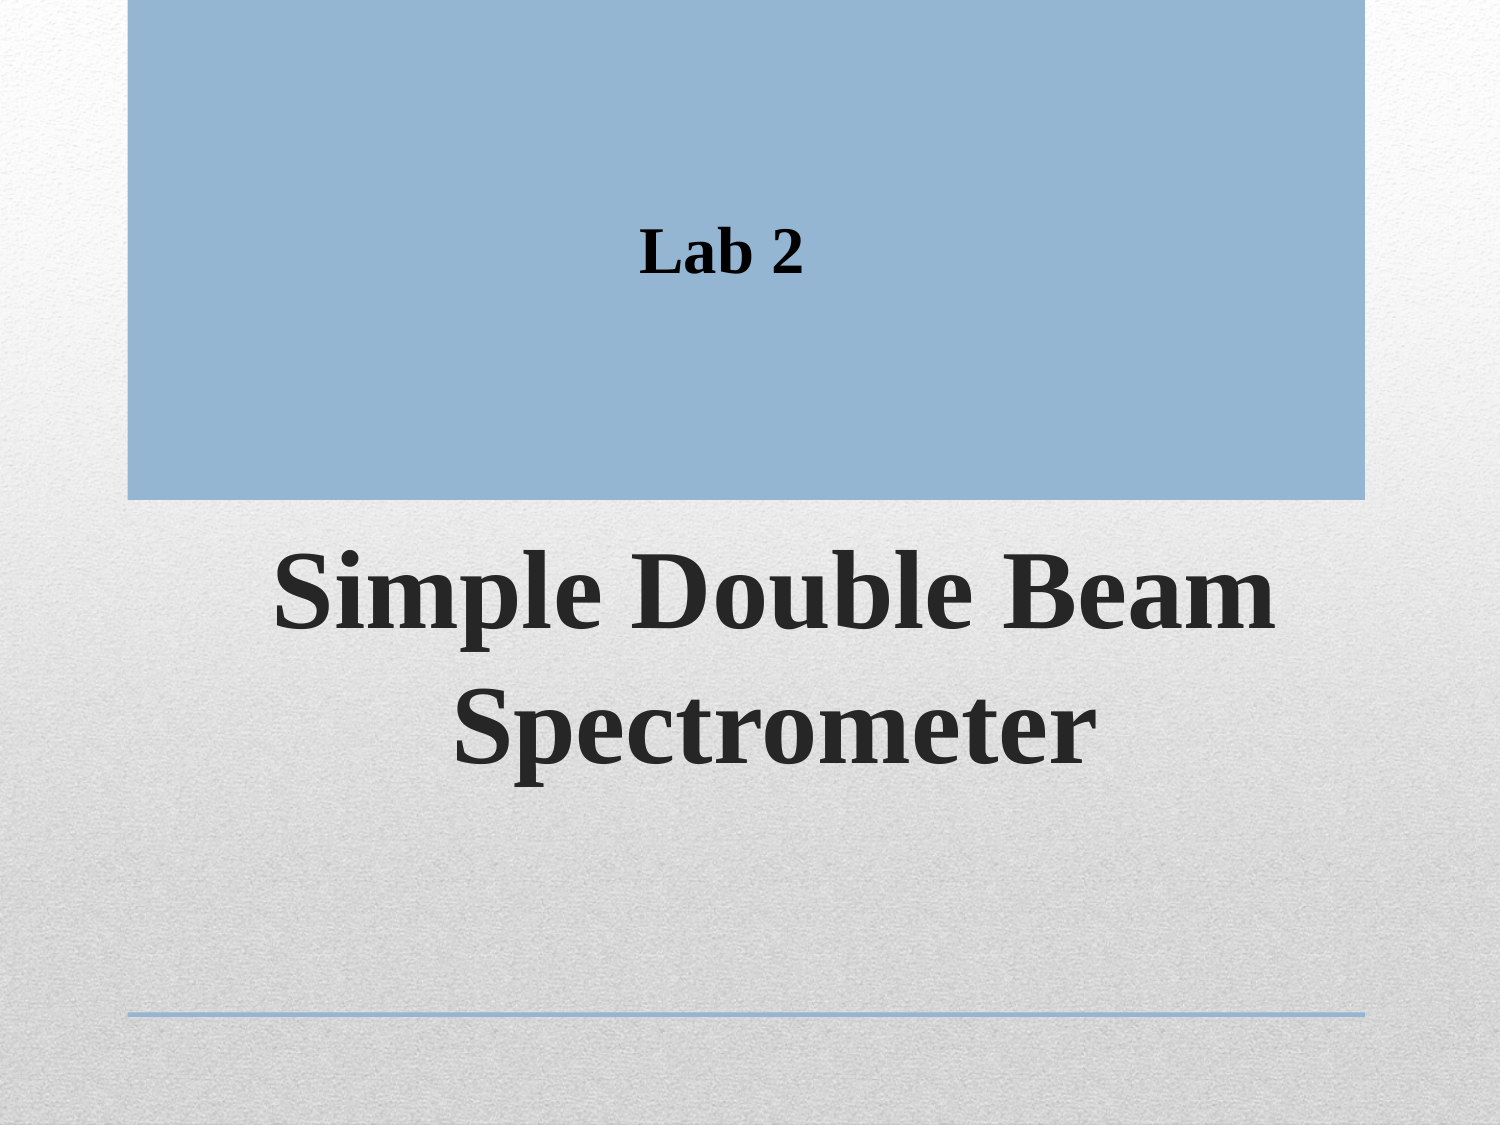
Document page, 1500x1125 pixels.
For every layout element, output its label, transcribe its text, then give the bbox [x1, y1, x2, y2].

text_box Lab 2 [624, 199, 838, 295]
title Simple Double Beam Spectrometer [137, 549, 1413, 929]
